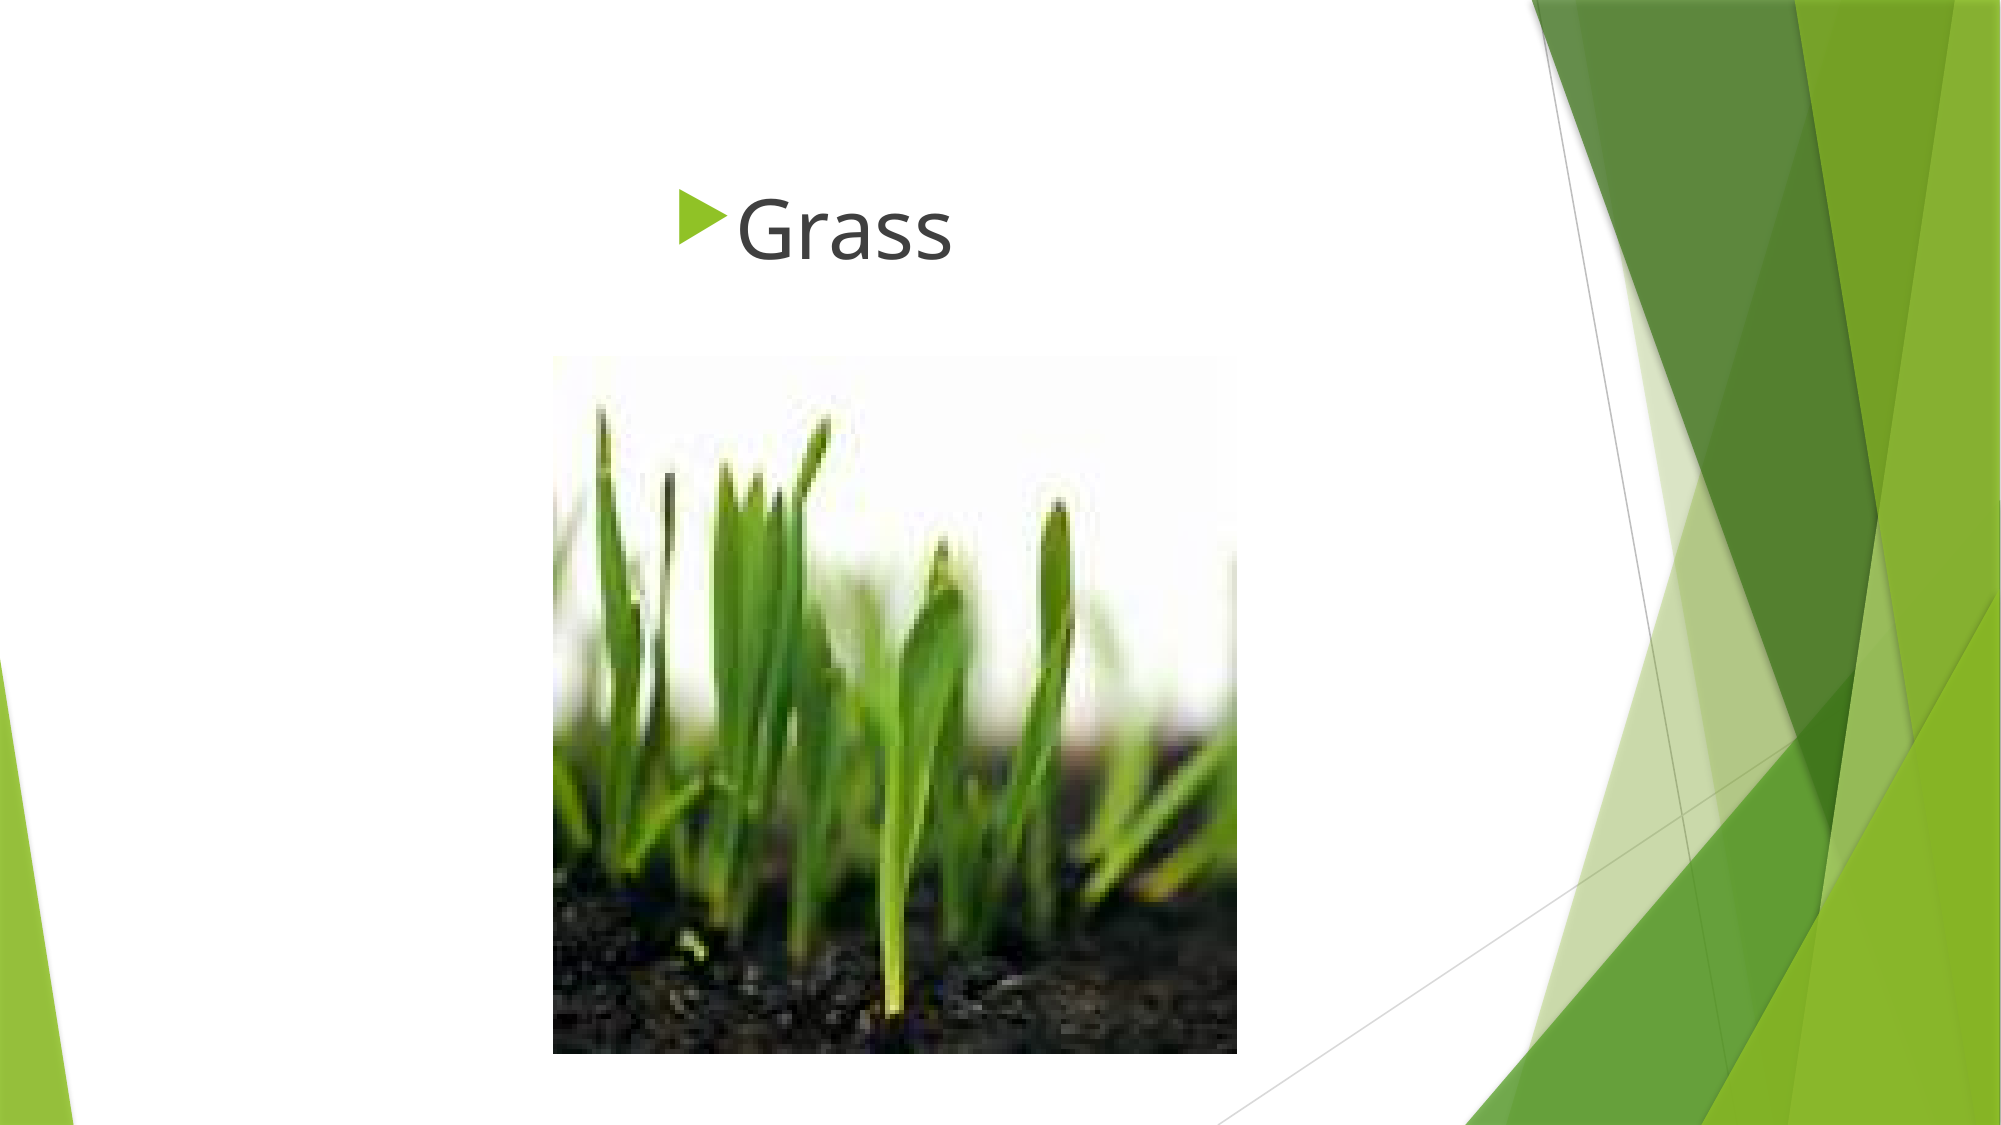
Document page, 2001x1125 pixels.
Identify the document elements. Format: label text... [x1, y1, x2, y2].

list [552, 356, 1237, 1055]
text_box Grass [658, 168, 1336, 248]
